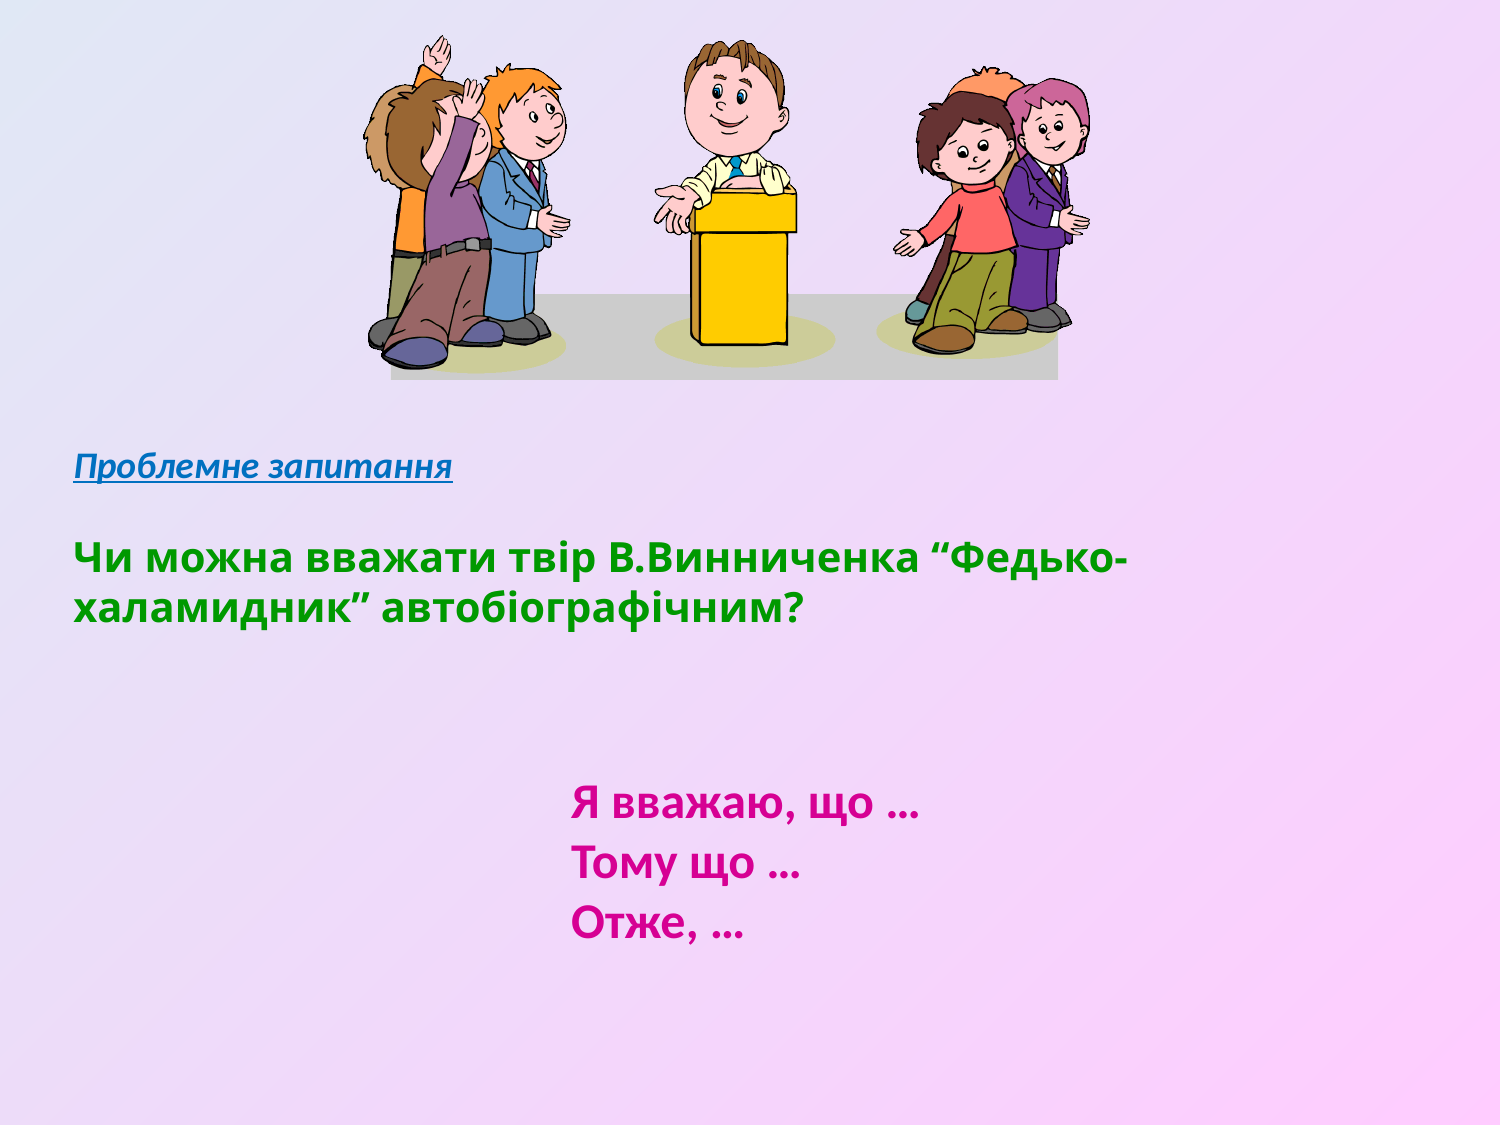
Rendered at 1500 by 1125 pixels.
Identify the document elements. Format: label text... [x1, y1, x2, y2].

text_box Я вважаю, що … Тому що … Отже, … [556, 761, 936, 957]
text_box Проблемне запитання Чи можна вважати твір В.Винниченка “Федько-халамидник” автобіографічним? [58, 433, 1398, 639]
picture [363, 34, 1091, 380]
